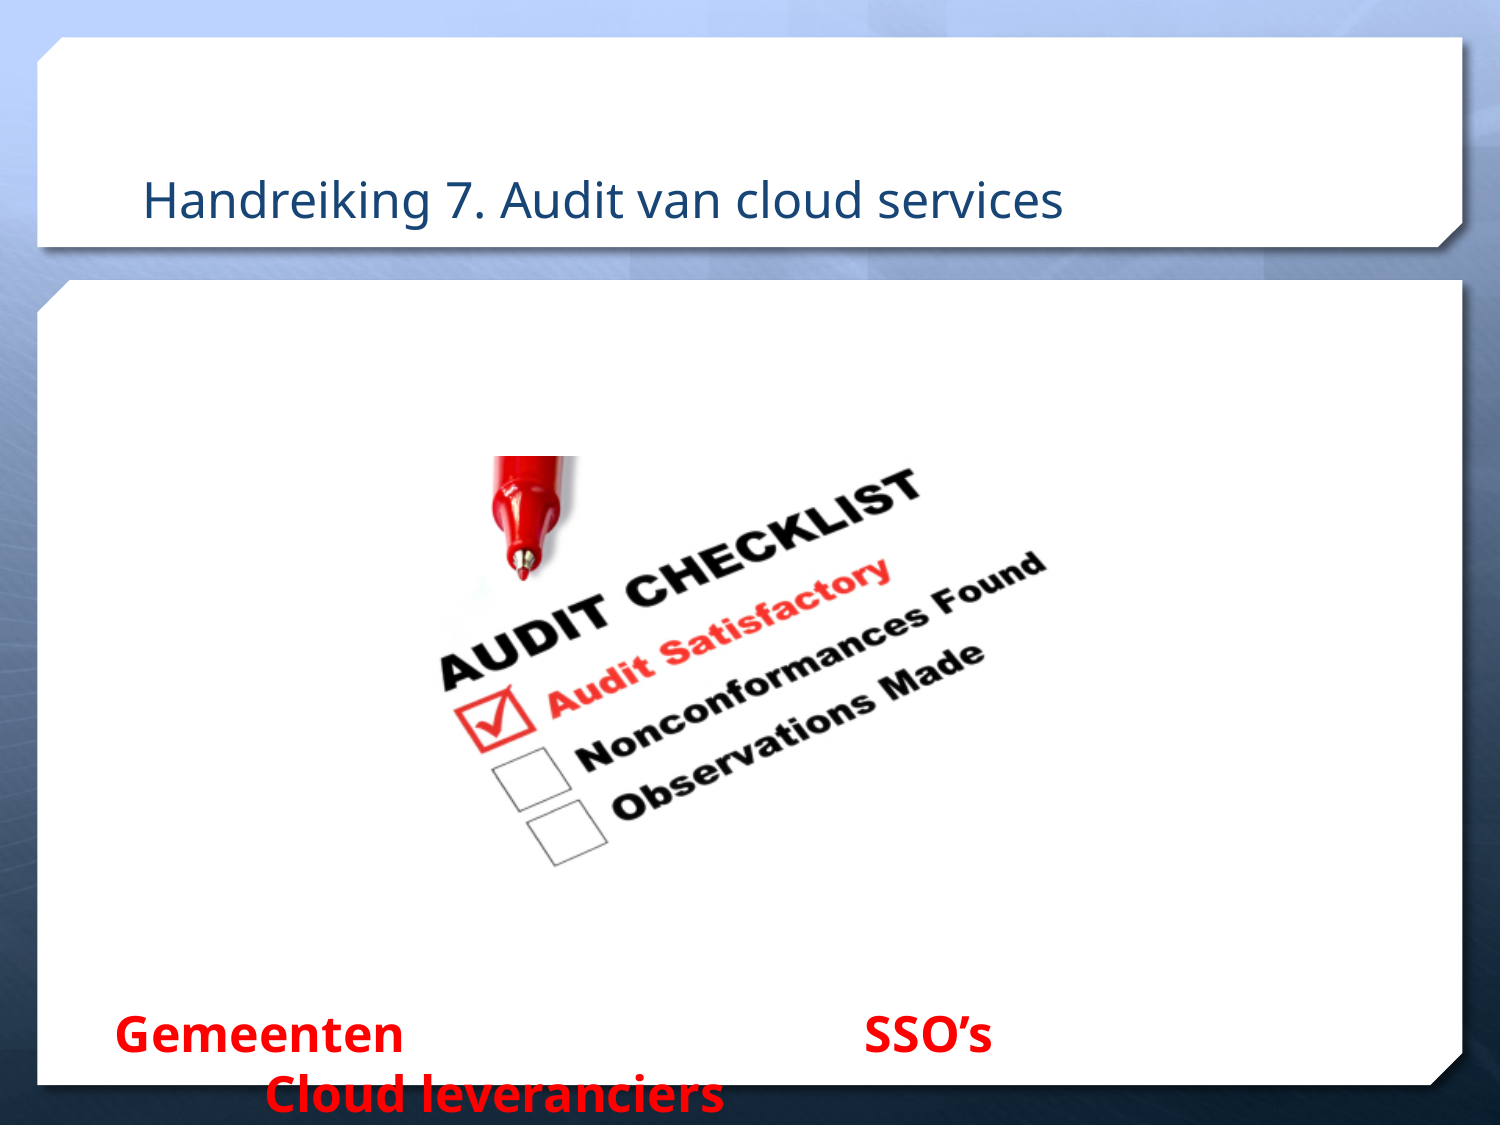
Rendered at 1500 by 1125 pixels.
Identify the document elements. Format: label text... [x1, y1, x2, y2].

text_box Gemeenten SSO’s Cloud leveranciers [100, 994, 1459, 1125]
title Handreiking 7. Audit van cloud services [127, 48, 1372, 236]
picture [406, 455, 1072, 898]
